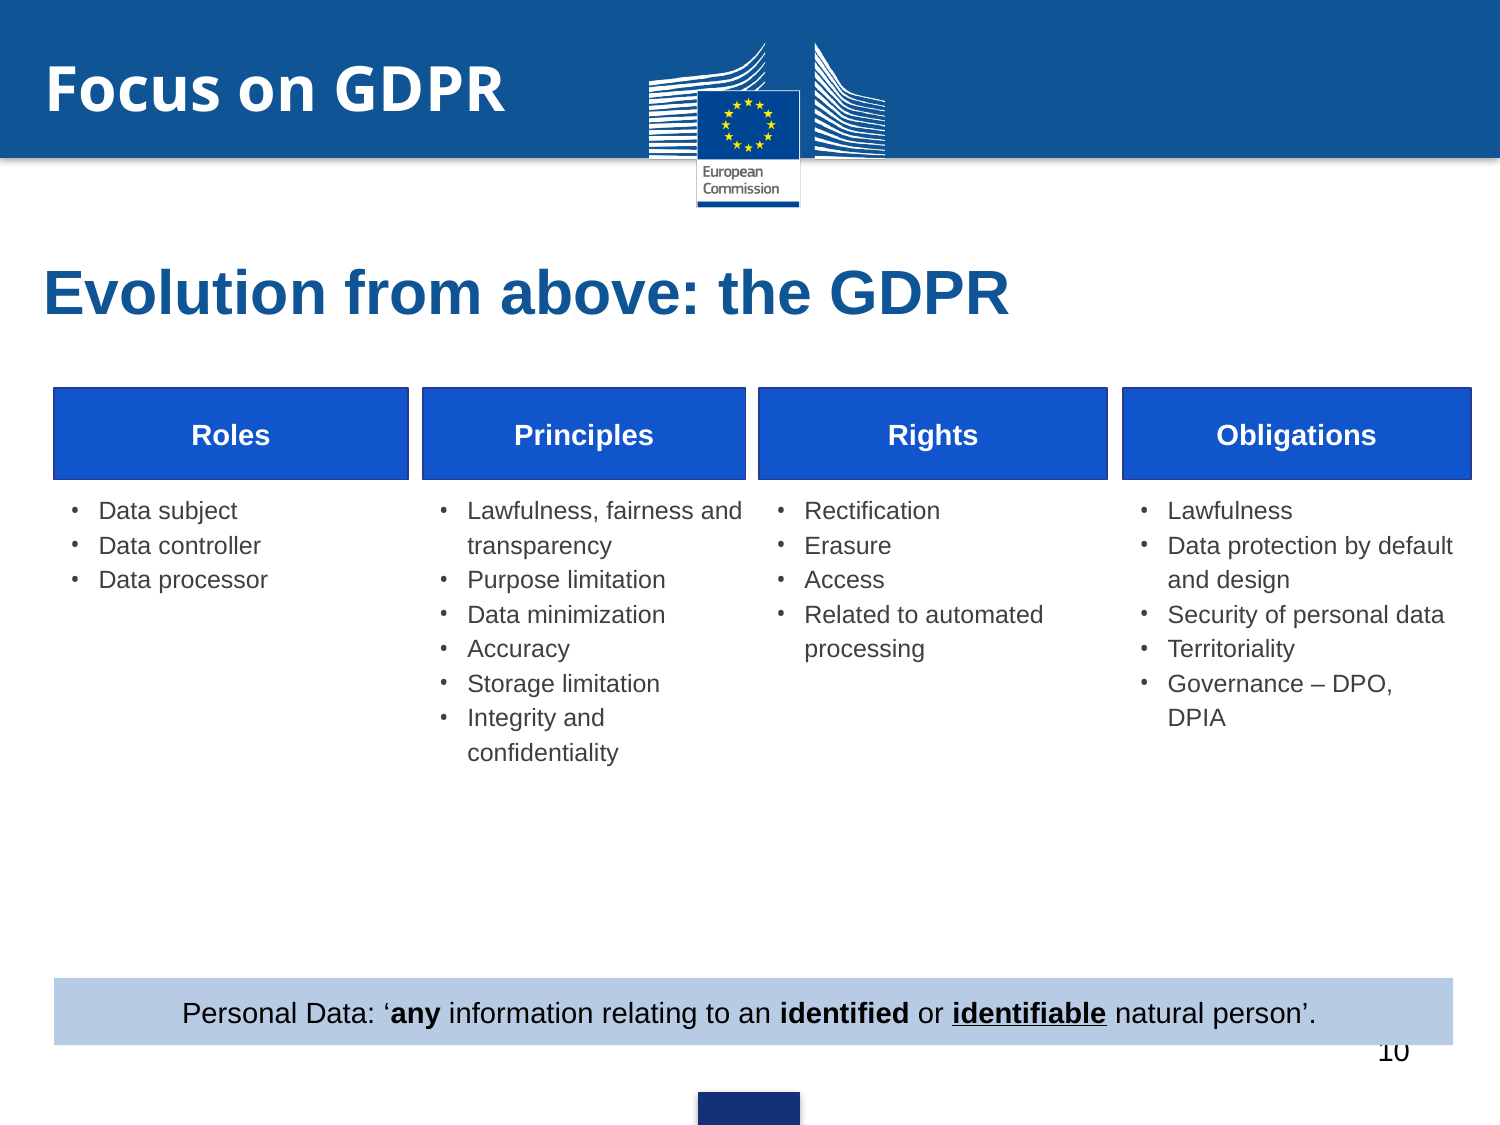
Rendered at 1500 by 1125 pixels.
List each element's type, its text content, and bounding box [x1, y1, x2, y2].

picture [649, 164, 885, 208]
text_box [1122, 387, 1472, 854]
text_box Personal Data: ‘any information relating to an identified or identifiable natural person’. [54, 977, 1454, 1046]
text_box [53, 387, 409, 854]
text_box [422, 387, 757, 854]
title Focus on GDPR [0, 9, 1321, 164]
slide_number 10 [1074, 1046, 1425, 1103]
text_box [758, 387, 1108, 854]
text_box Evolution from above: the GDPR [28, 208, 1366, 381]
